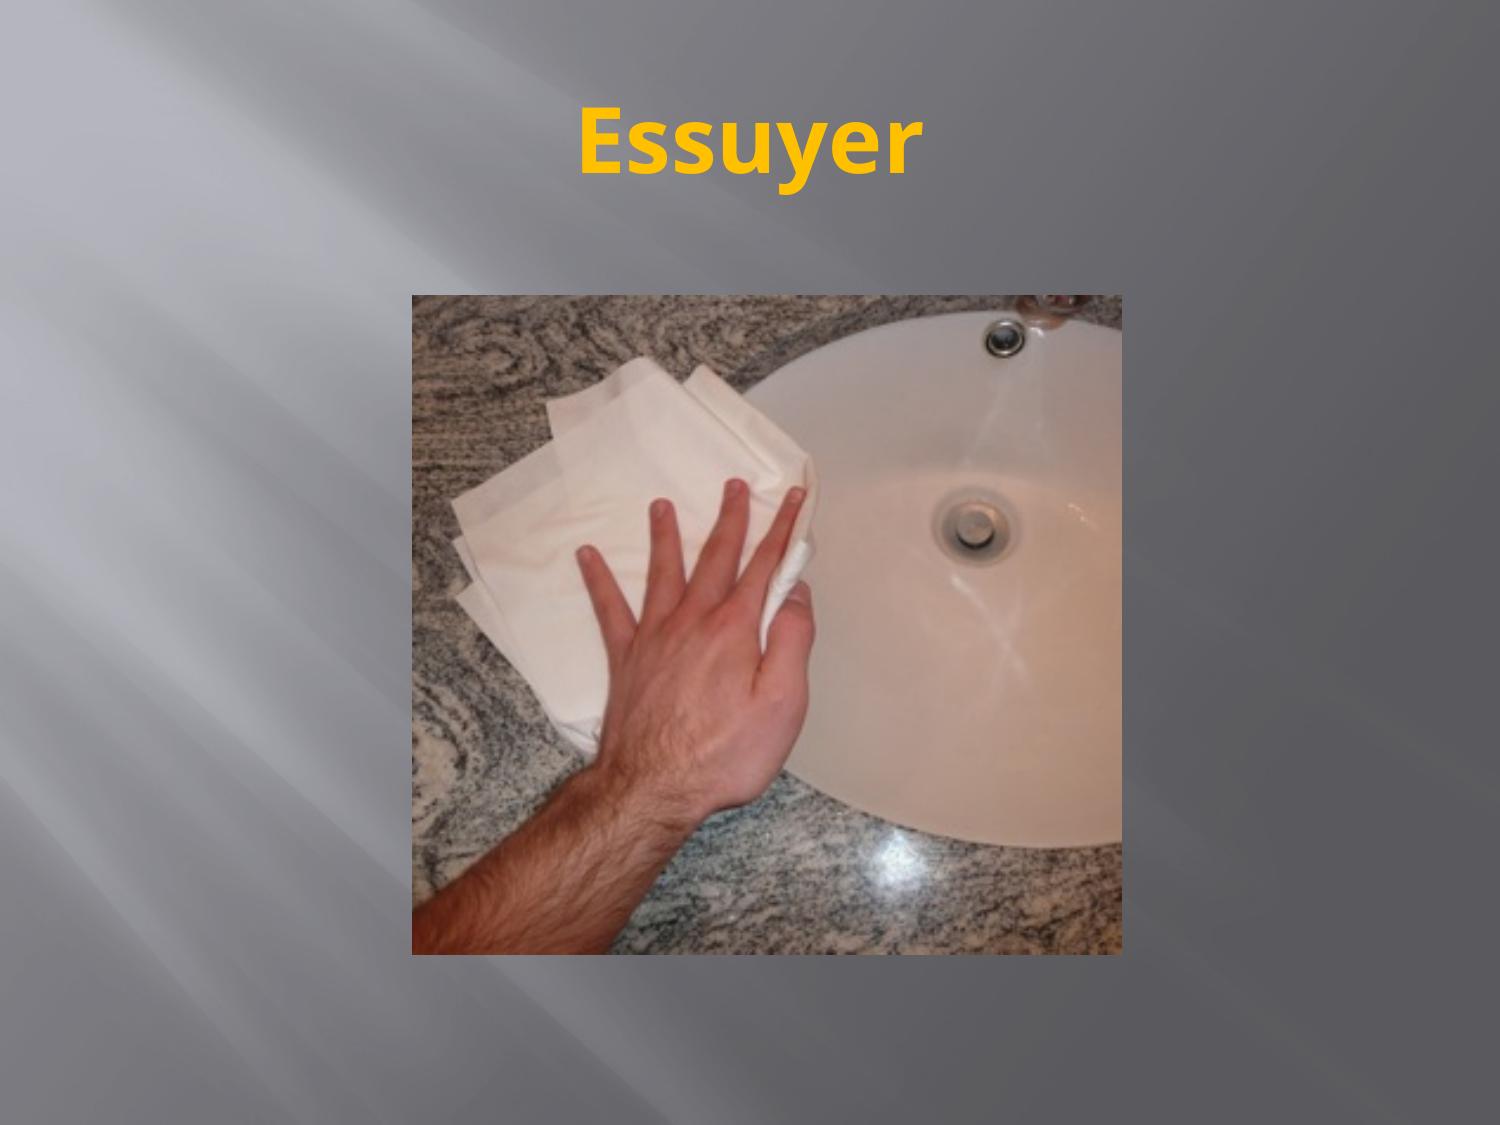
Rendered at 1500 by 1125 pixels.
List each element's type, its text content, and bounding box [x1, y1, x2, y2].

text_box Essuyer [299, 74, 1200, 200]
picture [412, 295, 1123, 956]
